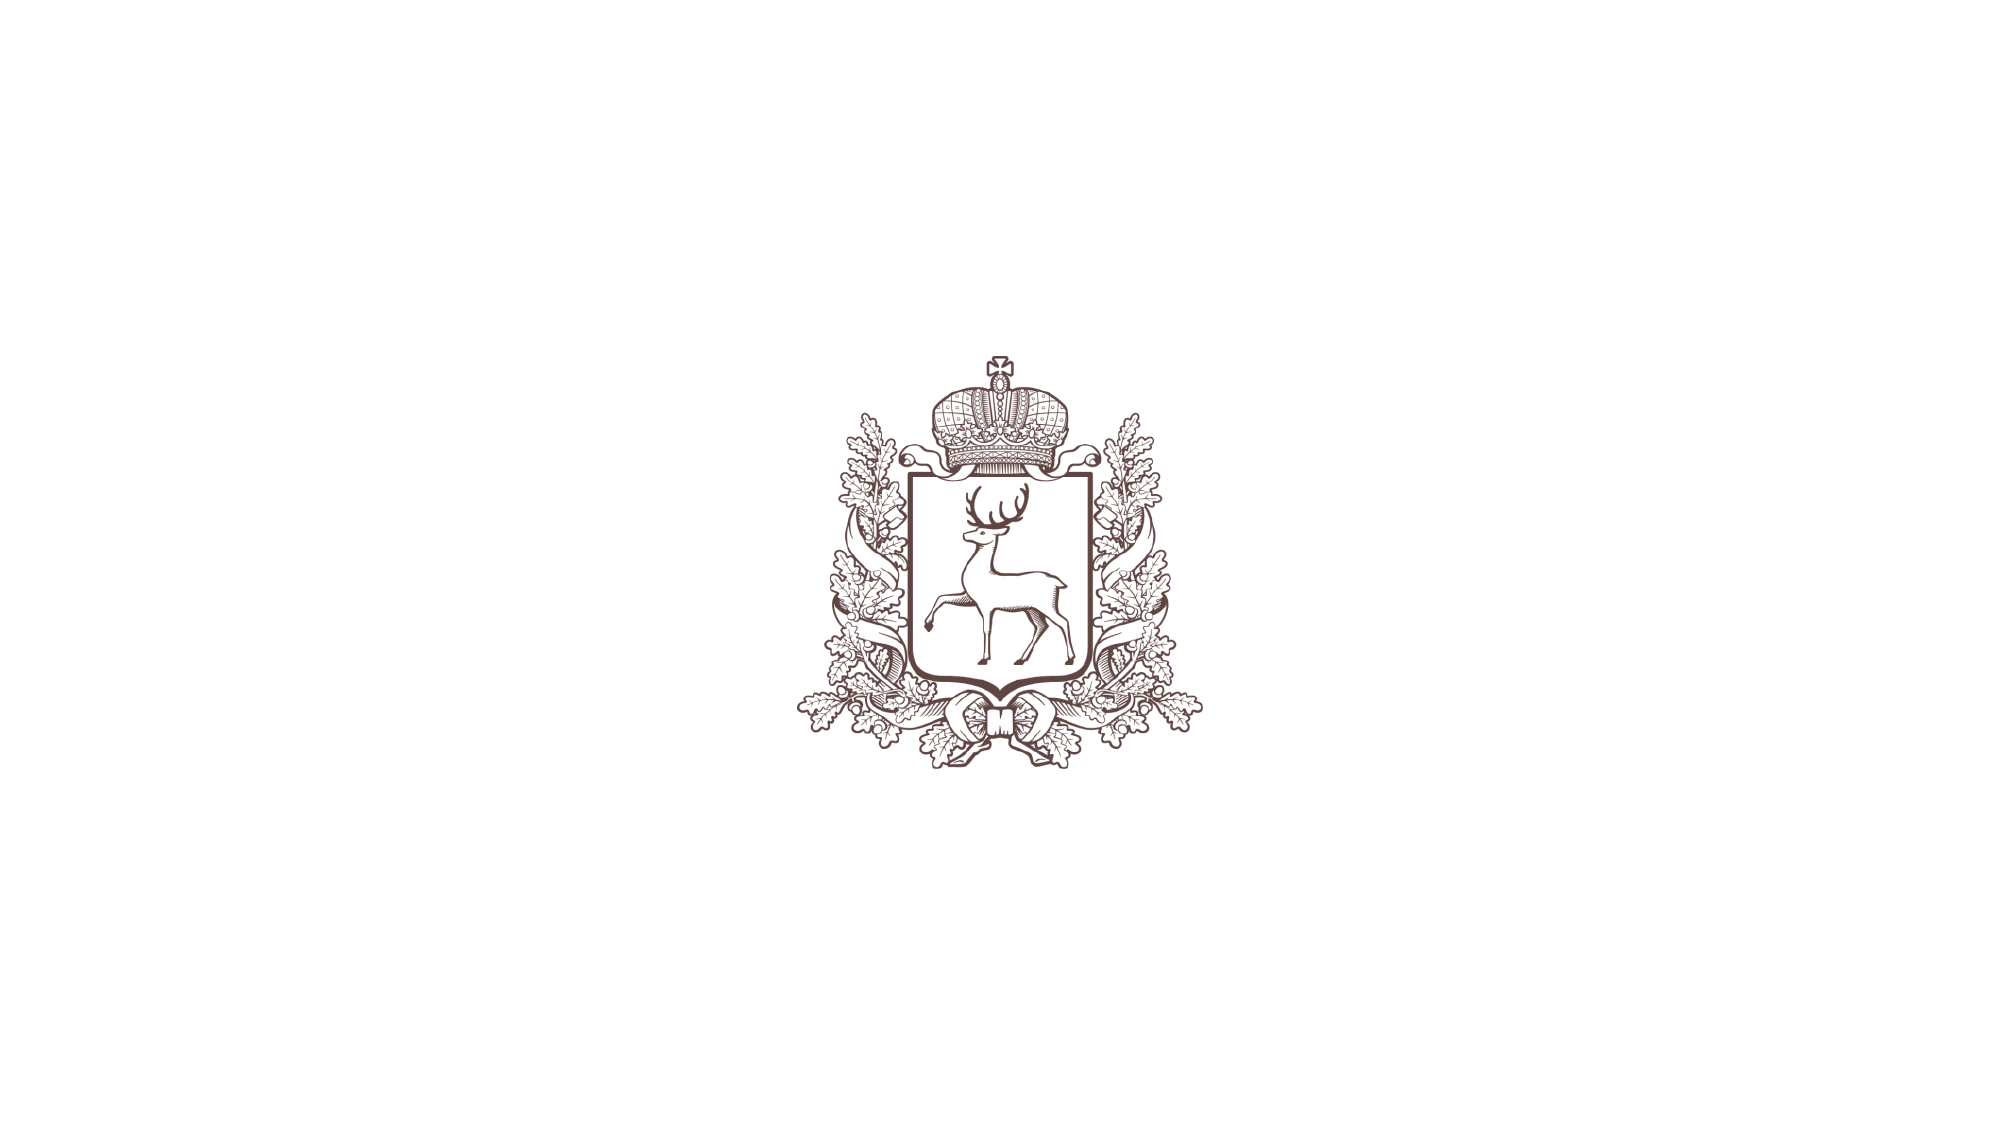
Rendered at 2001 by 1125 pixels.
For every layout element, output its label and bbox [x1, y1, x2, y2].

picture [797, 356, 1203, 769]
